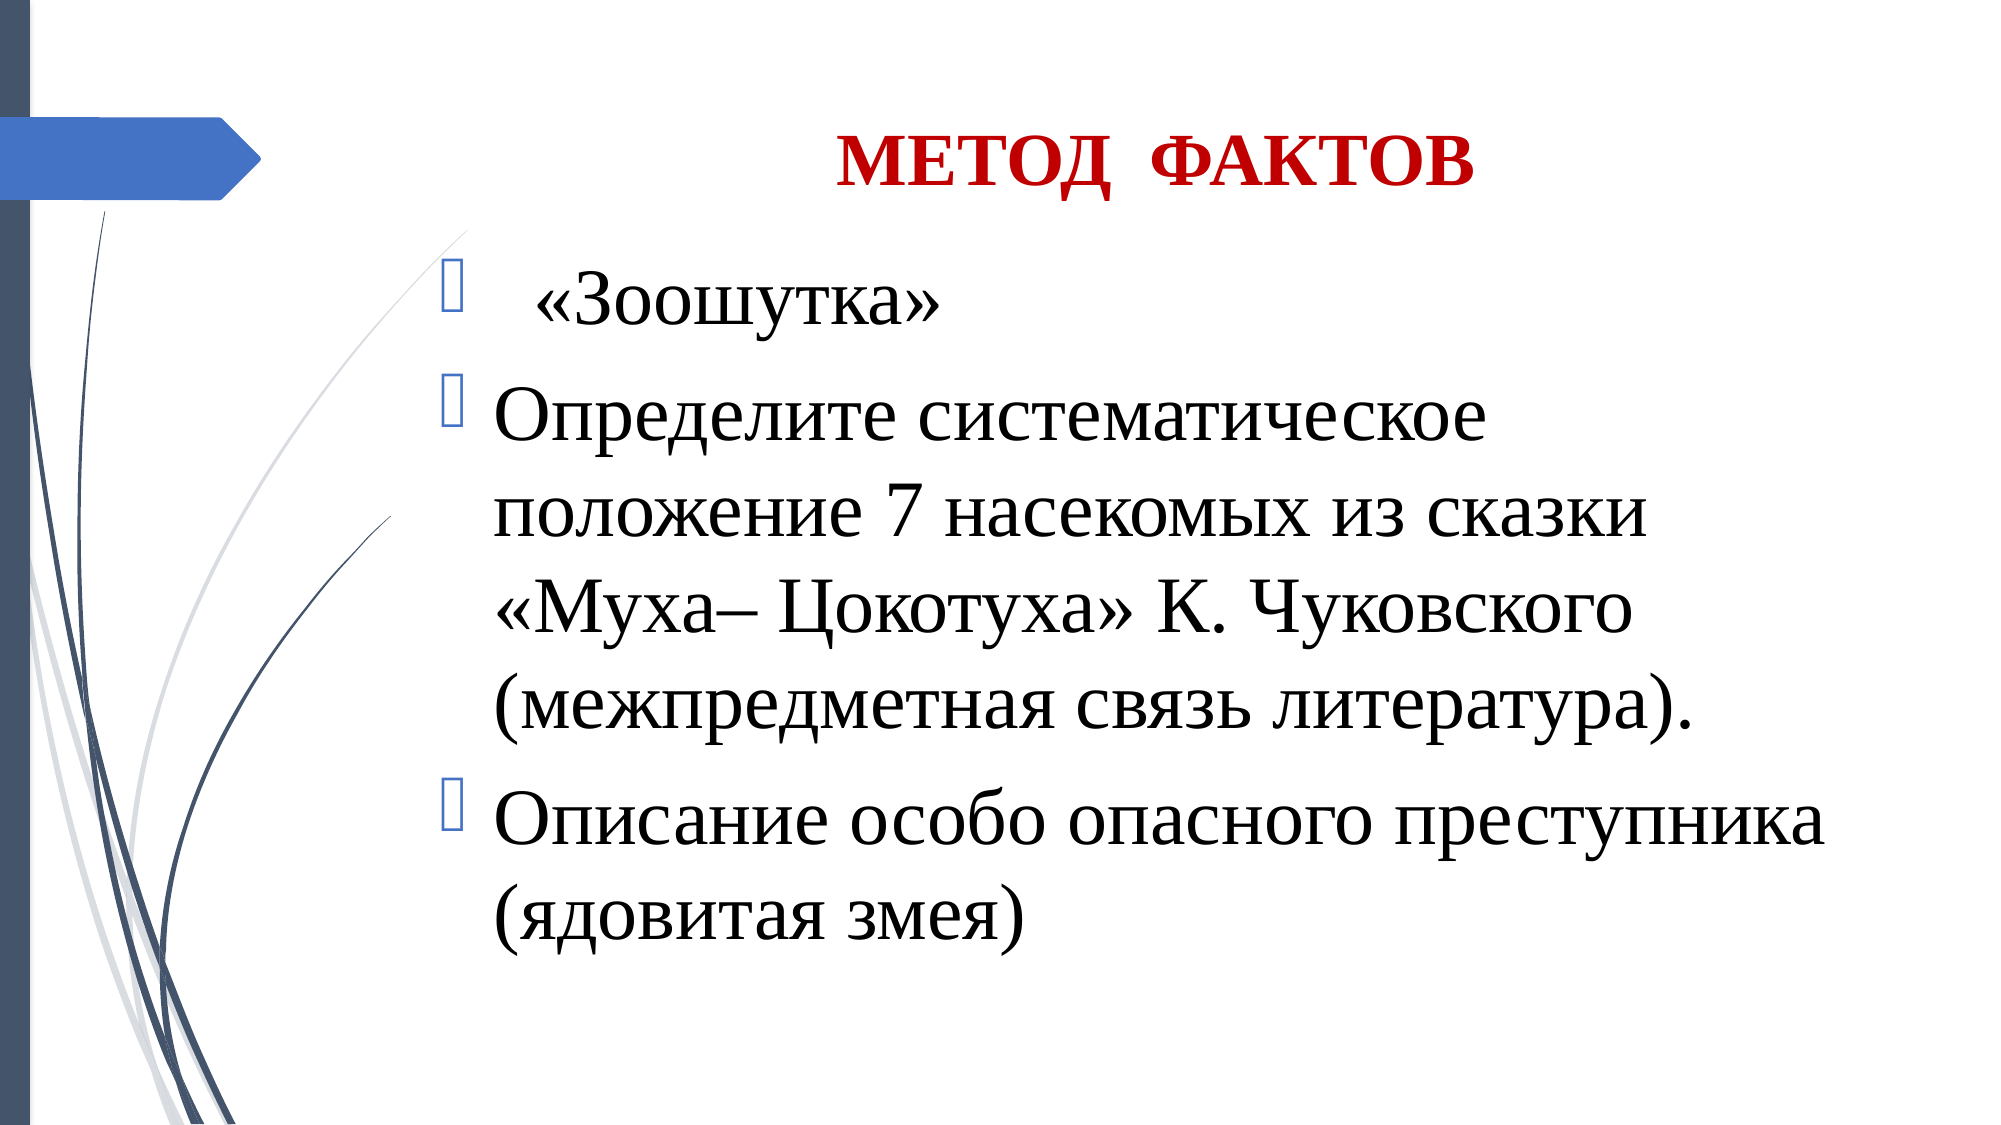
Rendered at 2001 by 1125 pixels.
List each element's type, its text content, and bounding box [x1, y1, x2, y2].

title МЕТОД ФАКТОВ [425, 102, 1888, 237]
list «Зоошутка» Определите систематическое положение 7 насекомых из сказки «Муха– Цокотуха» К. Чуковского (межпредметная связь литература). Описание особо опасного преступника (ядовитая змея) [424, 237, 1888, 970]
